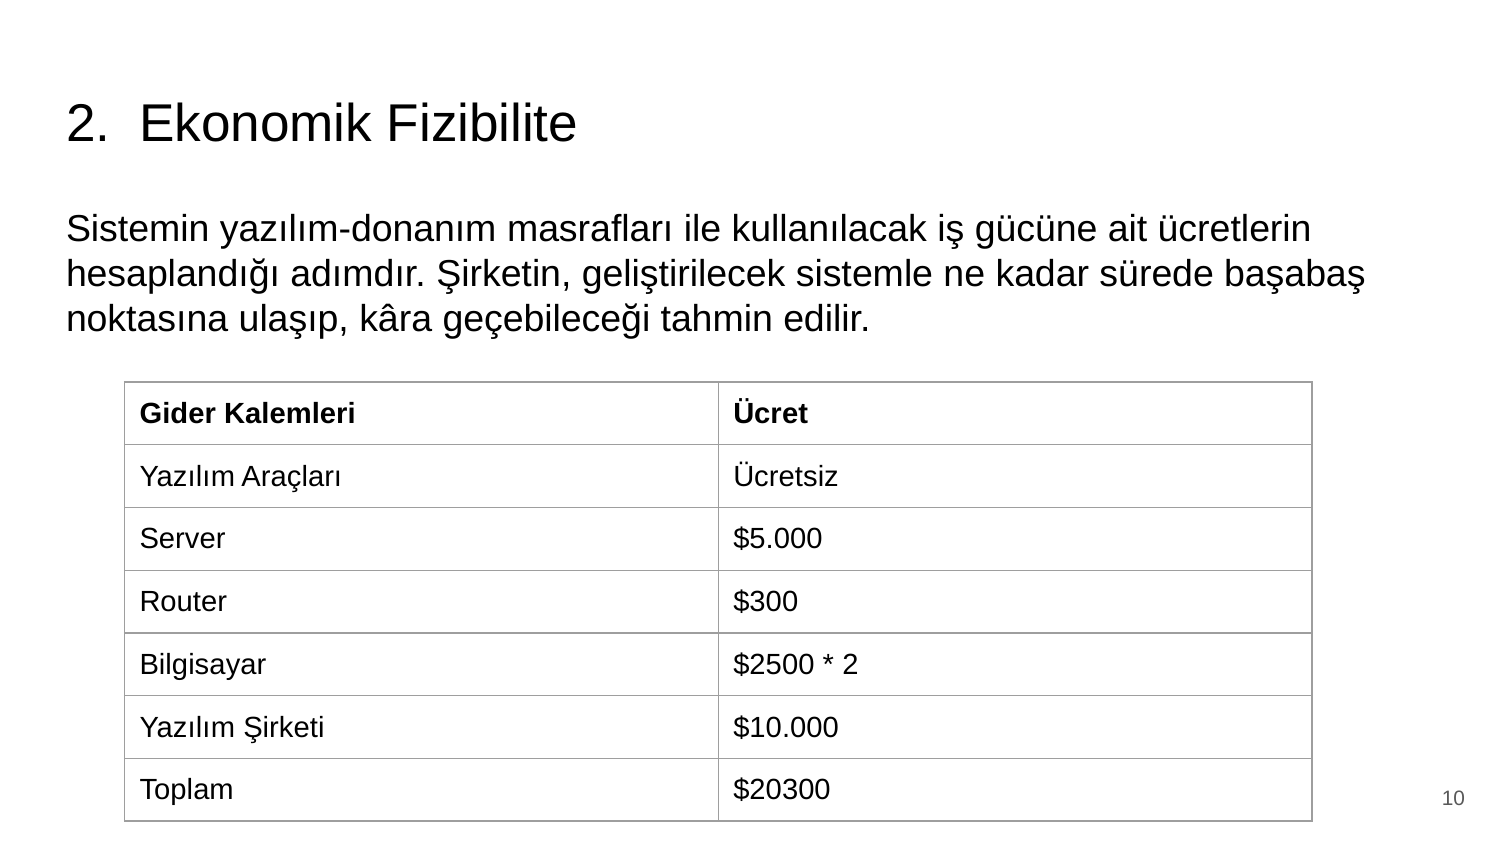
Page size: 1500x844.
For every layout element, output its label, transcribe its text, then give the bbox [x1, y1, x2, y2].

slide_number 10 [1389, 764, 1480, 830]
table_cell $2500 * 2 [719, 634, 1311, 695]
table_cell $300 [719, 571, 1311, 632]
list Sistemin yazılım-donanım masrafları ile kullanılacak iş gücüne ait ücretlerin hesaplandığı adımdır. Şirketin, geliştirilecek sistemle ne kadar sürede başabaş noktasına ulaşıp, kâra geçebileceği tahmin edilir. [51, 189, 1449, 750]
table_cell Ücretsiz [719, 445, 1311, 507]
table_header Ücret [719, 383, 1311, 444]
table_cell Router [125, 571, 718, 632]
table_cell $10.000 [719, 696, 1311, 758]
table_cell Toplam [125, 759, 718, 820]
table_cell Bilgisayar [125, 634, 718, 695]
table_cell Yazılım Araçları [125, 445, 718, 507]
table_cell Server [125, 508, 718, 570]
table_header Gider Kalemleri [125, 383, 718, 444]
table_cell $5.000 [719, 508, 1311, 570]
table_cell Yazılım Şirketi [125, 696, 718, 758]
title 2. Ekonomik Fizibilite [51, 72, 1449, 167]
table_cell $20300 [719, 759, 1311, 820]
